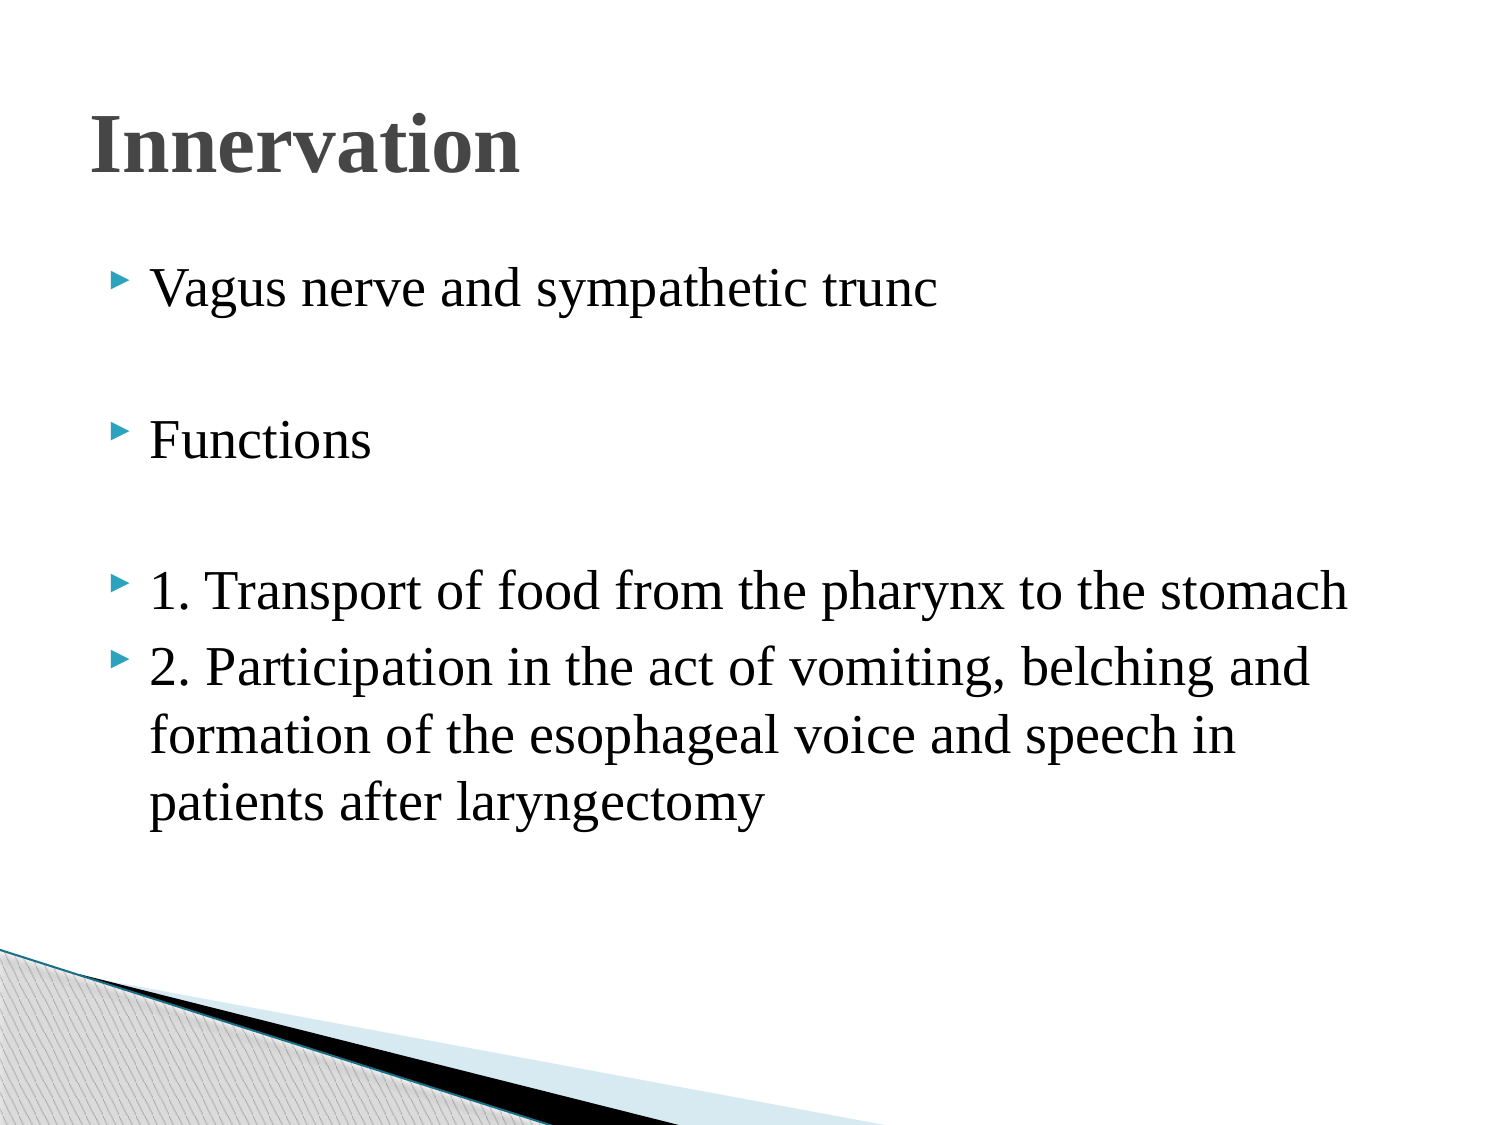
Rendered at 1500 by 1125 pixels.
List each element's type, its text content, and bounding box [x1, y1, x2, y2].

title Innervation [75, 45, 1425, 233]
list Vagus nerve and sympathetic trunc Functions 1. Transport of food from the pharynx to the stomach 2. Participation in the act of vomiting, belching and formation of the esophageal voice and speech in patients after laryngectomy [75, 243, 1425, 986]
